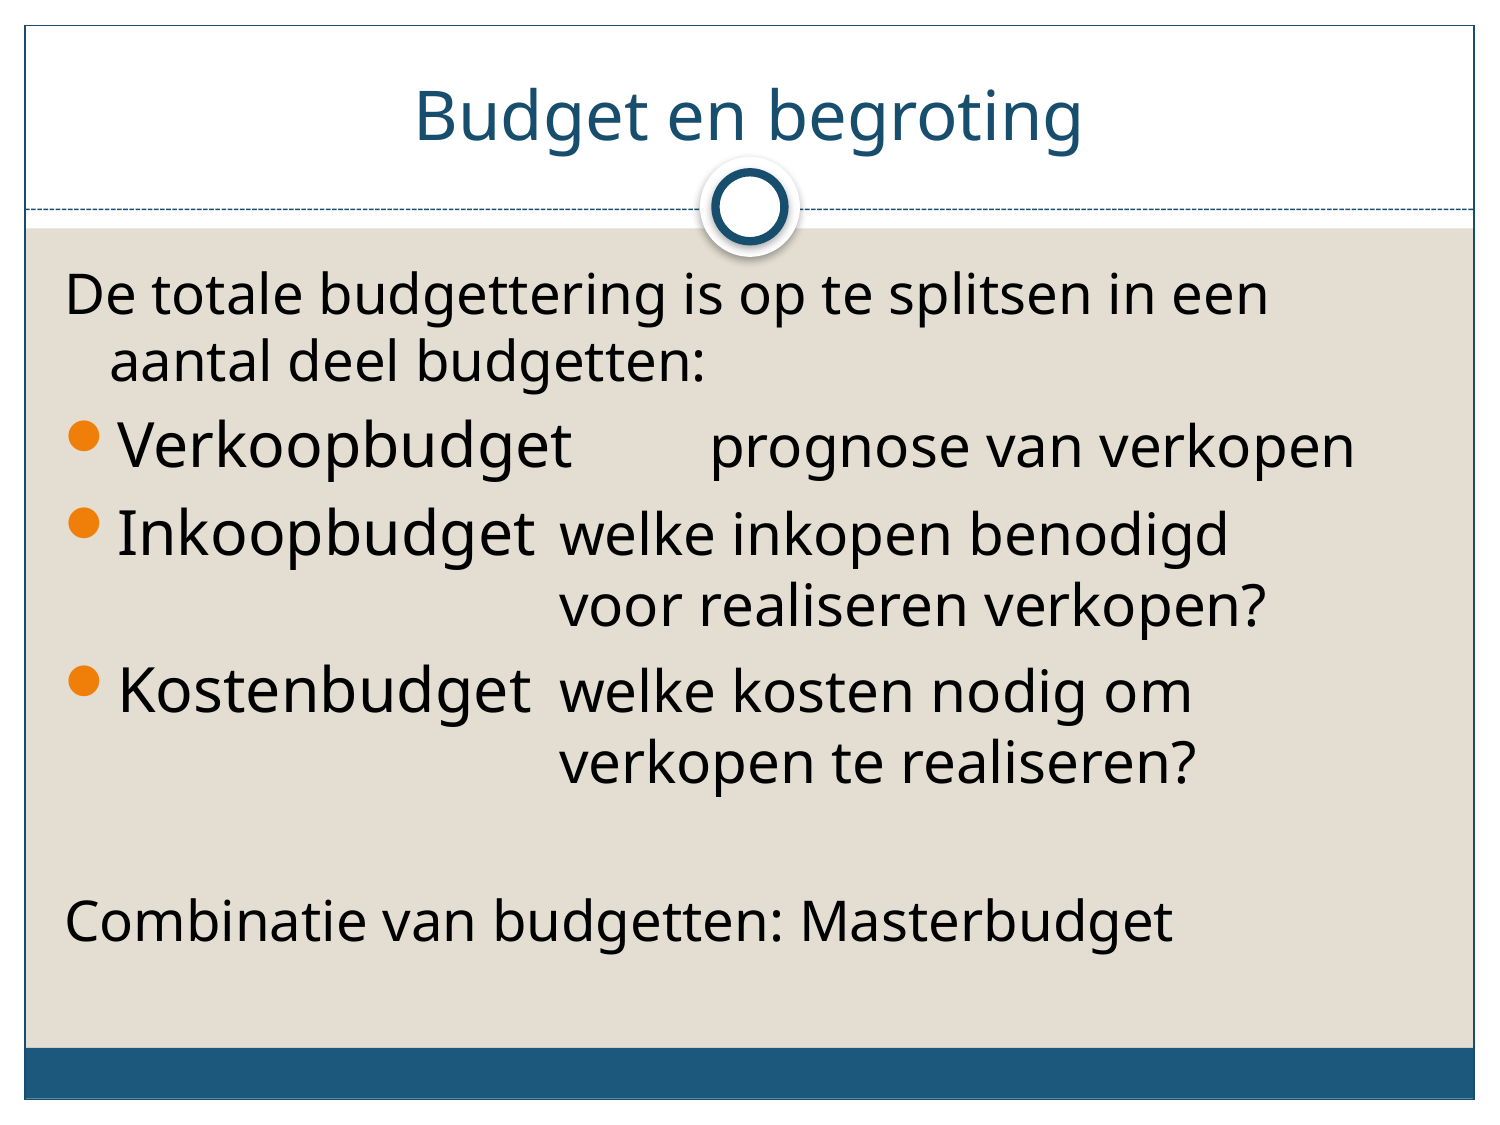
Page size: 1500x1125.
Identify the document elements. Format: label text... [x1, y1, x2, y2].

list De totale budgettering is op te splitsen in een aantal deel budgetten: Verkoopbudget prognose van verkopen Inkoopbudget welke inkopen benodigd voor realiseren verkopen? Kostenbudget welke kosten nodig om verkopen te realiseren? Combinatie van budgetten: Masterbudget [49, 250, 1445, 1001]
title Budget en begroting [49, 37, 1450, 162]
